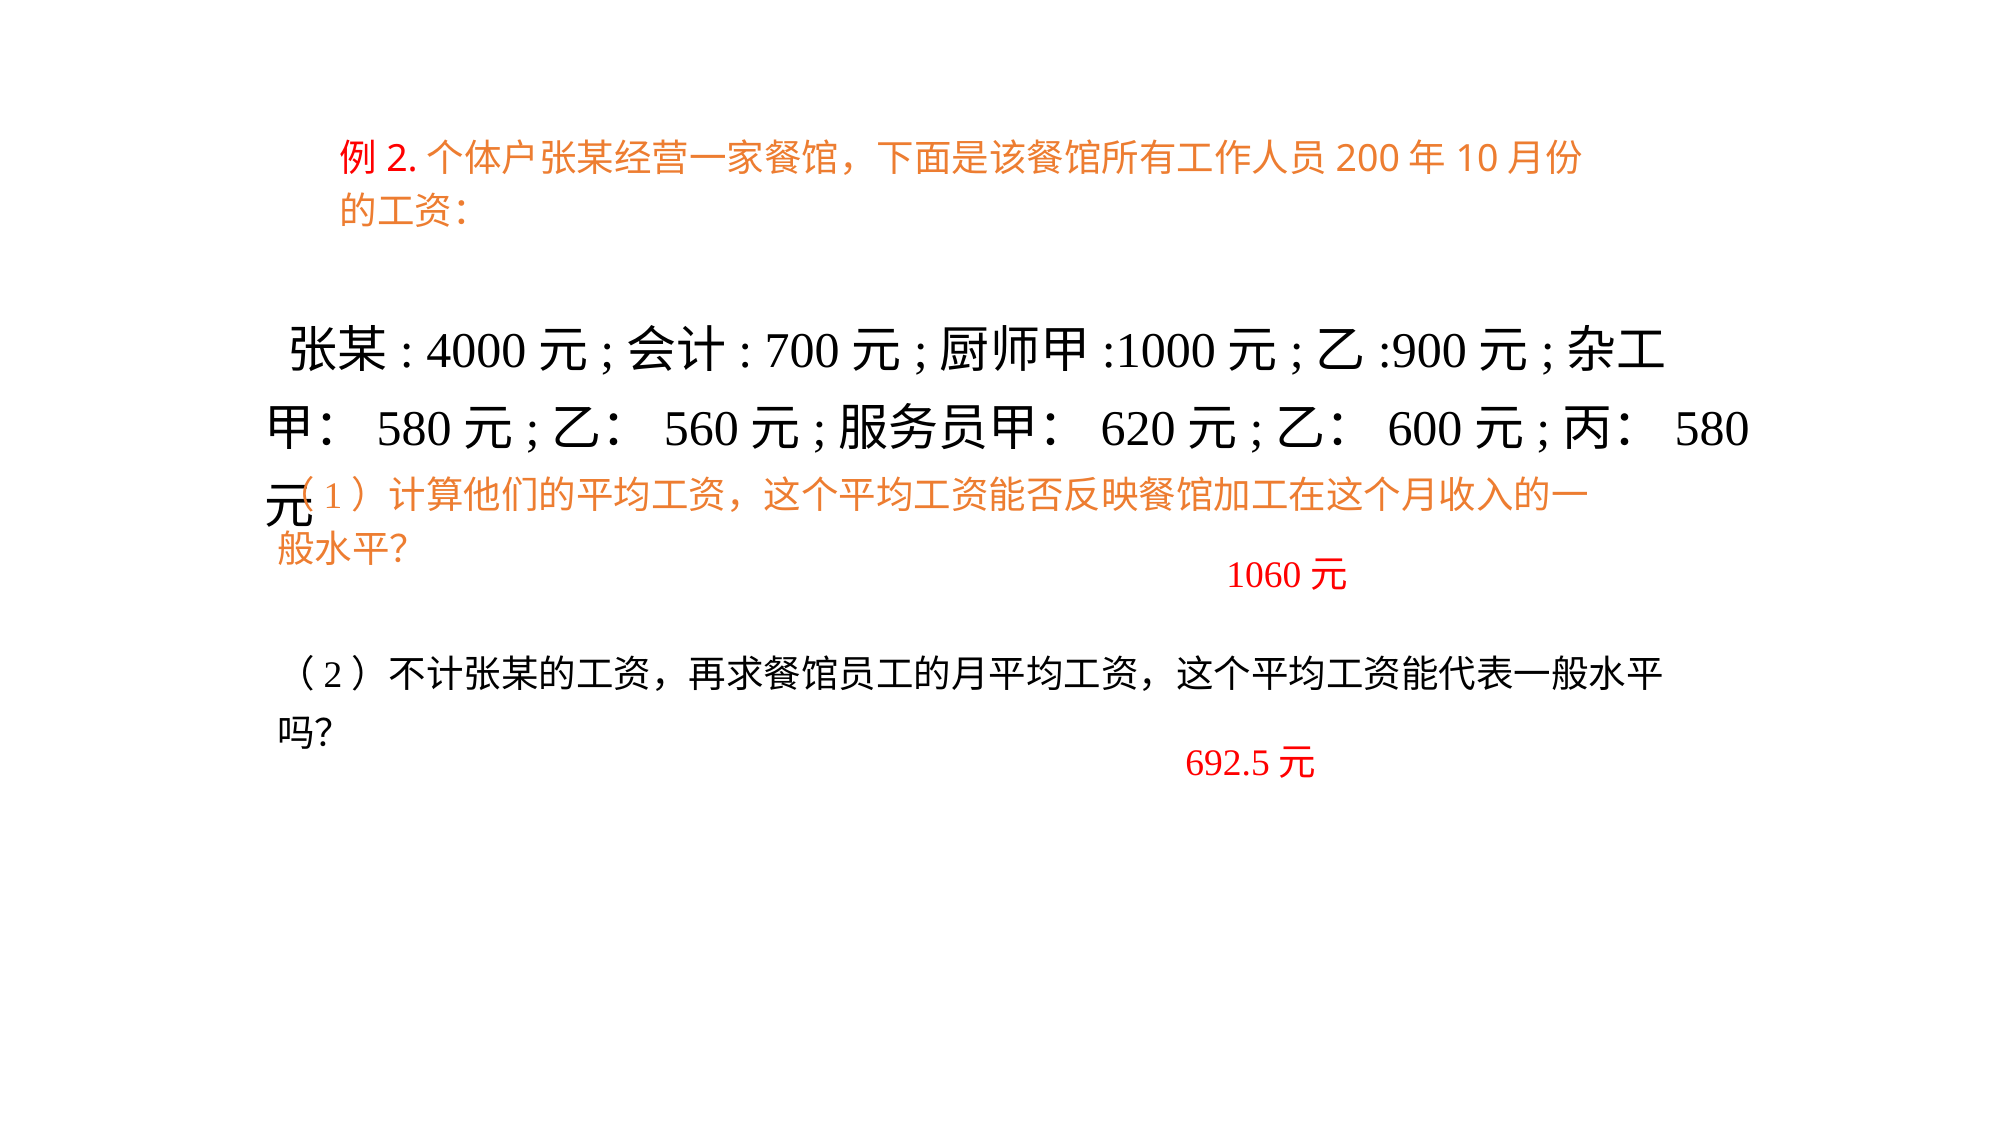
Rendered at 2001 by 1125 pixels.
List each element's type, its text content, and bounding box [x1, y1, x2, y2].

text_box 1060元 [1211, 542, 1363, 602]
text_box （1）计算他们的平均工资，这个平均工资能否反映餐馆加工在这个月收入的一般水平？ [262, 454, 1633, 578]
text_box 例2.个体户张某经营一家餐馆，下面是该餐馆所有工作人员200年10月份的工资： [324, 117, 1613, 240]
text_box 张某: 4000元;会计: 700元;厨师甲:1000元;乙:900元;杂工甲：580元;乙：560元;服务员甲：620元;乙：600元;丙：580元 [249, 292, 1775, 541]
text_box （2）不计张某的工资，再求餐馆员工的月平均工资，这个平均工资能代表一般水平吗？ [262, 629, 1713, 762]
text_box 692.5元 [1170, 717, 1332, 791]
